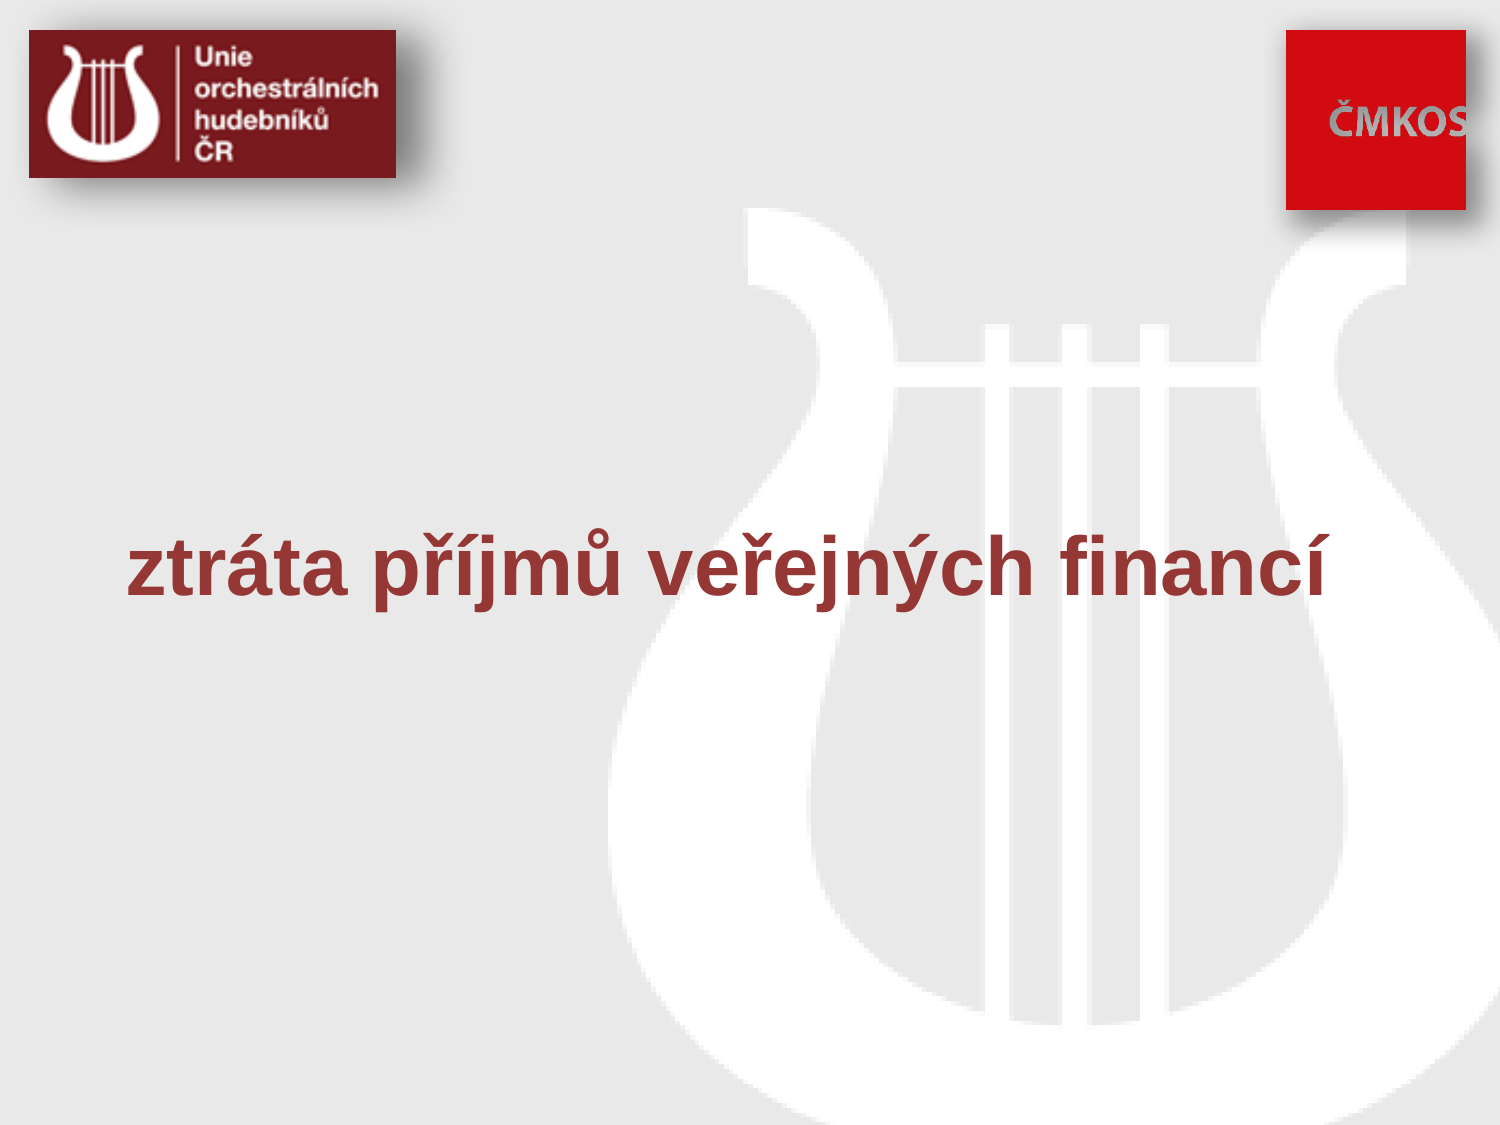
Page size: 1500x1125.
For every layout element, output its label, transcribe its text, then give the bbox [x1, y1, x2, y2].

picture [29, 30, 396, 178]
picture [607, 30, 1500, 1125]
title ztráta příjmů veřejných financí [100, 413, 602, 712]
